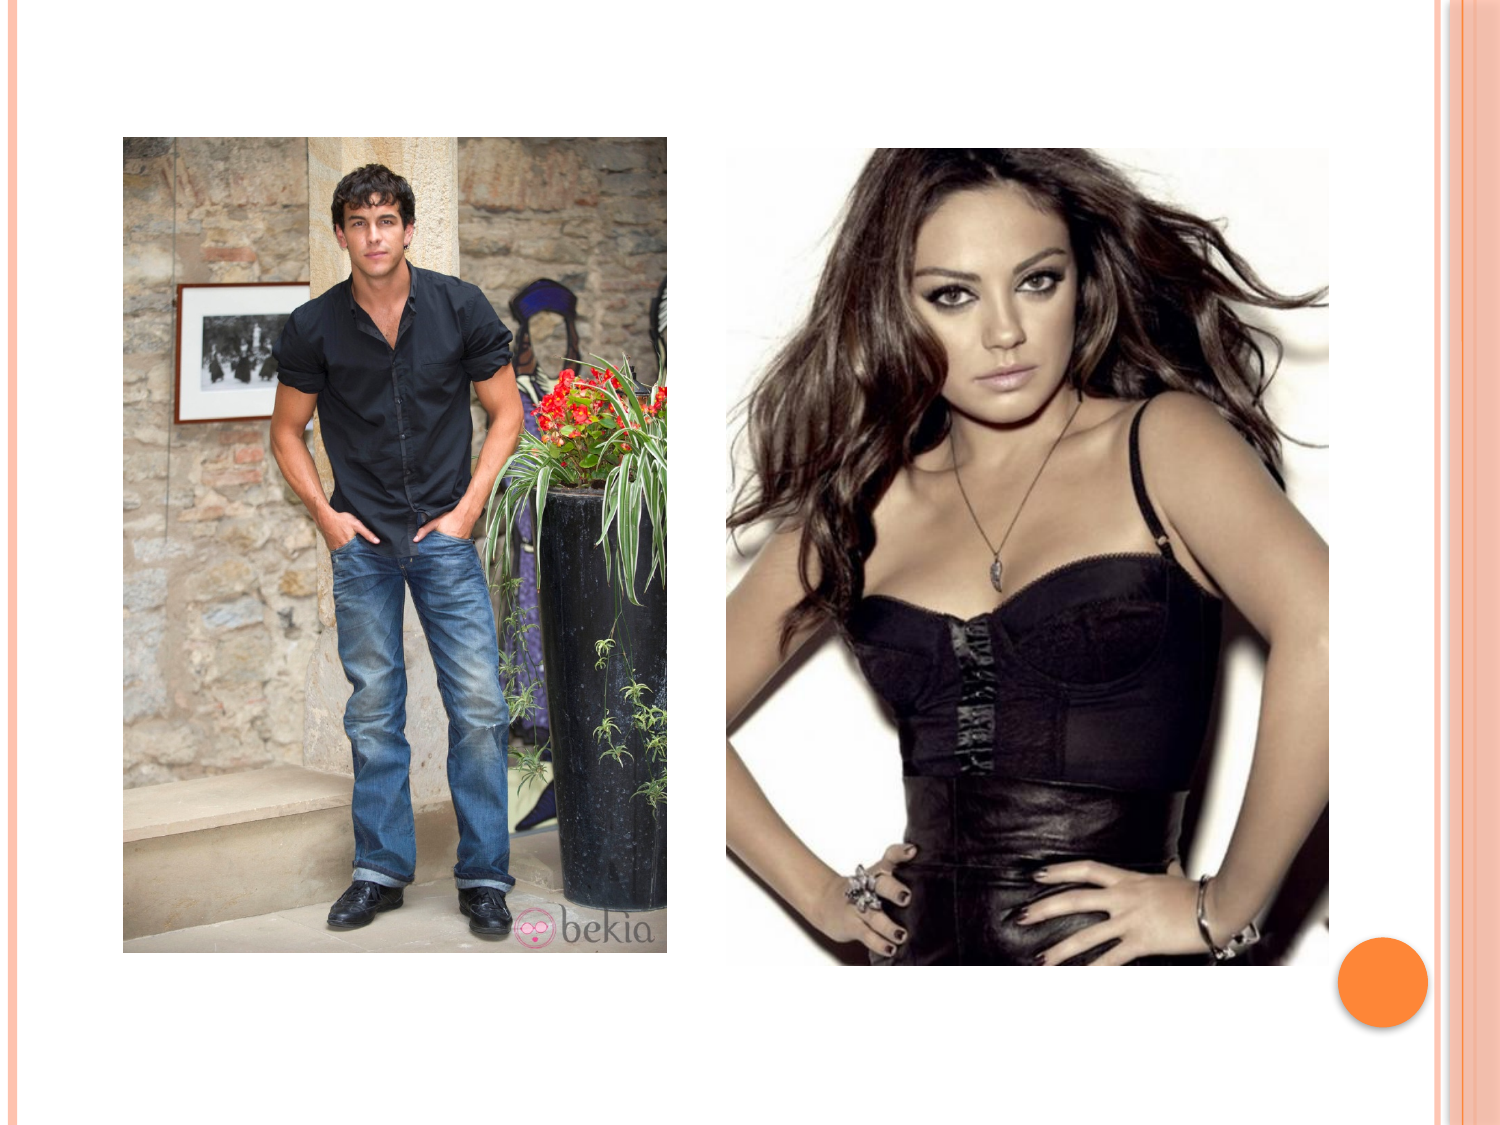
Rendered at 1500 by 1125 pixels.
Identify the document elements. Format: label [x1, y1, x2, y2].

picture [725, 148, 1330, 967]
picture [123, 136, 668, 953]
